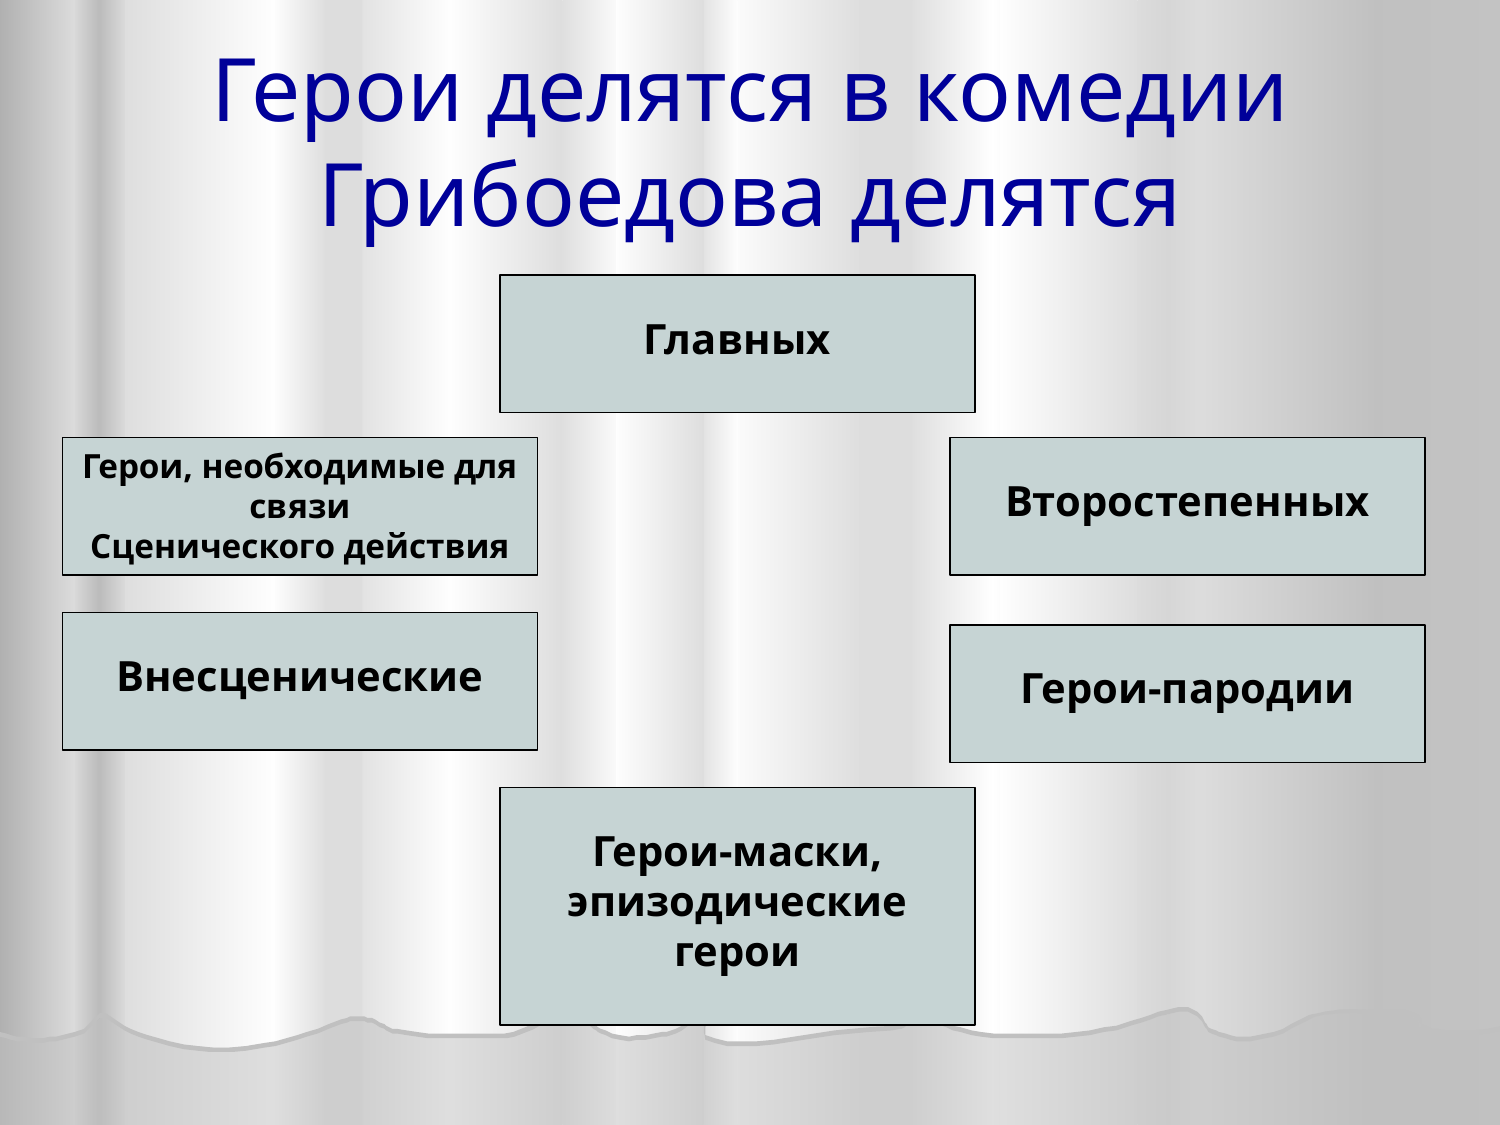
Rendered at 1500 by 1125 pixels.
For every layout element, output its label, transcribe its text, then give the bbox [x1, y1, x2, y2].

text_box Герои-маски, эпизодические герои [500, 787, 975, 1025]
text_box Герои-пародии [950, 624, 1425, 763]
text_box Второстепенных [950, 437, 1425, 575]
text_box Герои, необходимые для связи Сценического действия [62, 437, 538, 575]
text_box Главных [500, 274, 975, 413]
text_box Внесценические [62, 612, 538, 750]
title Герои делятся в комедии Грибоедова делятся [74, 45, 1426, 233]
